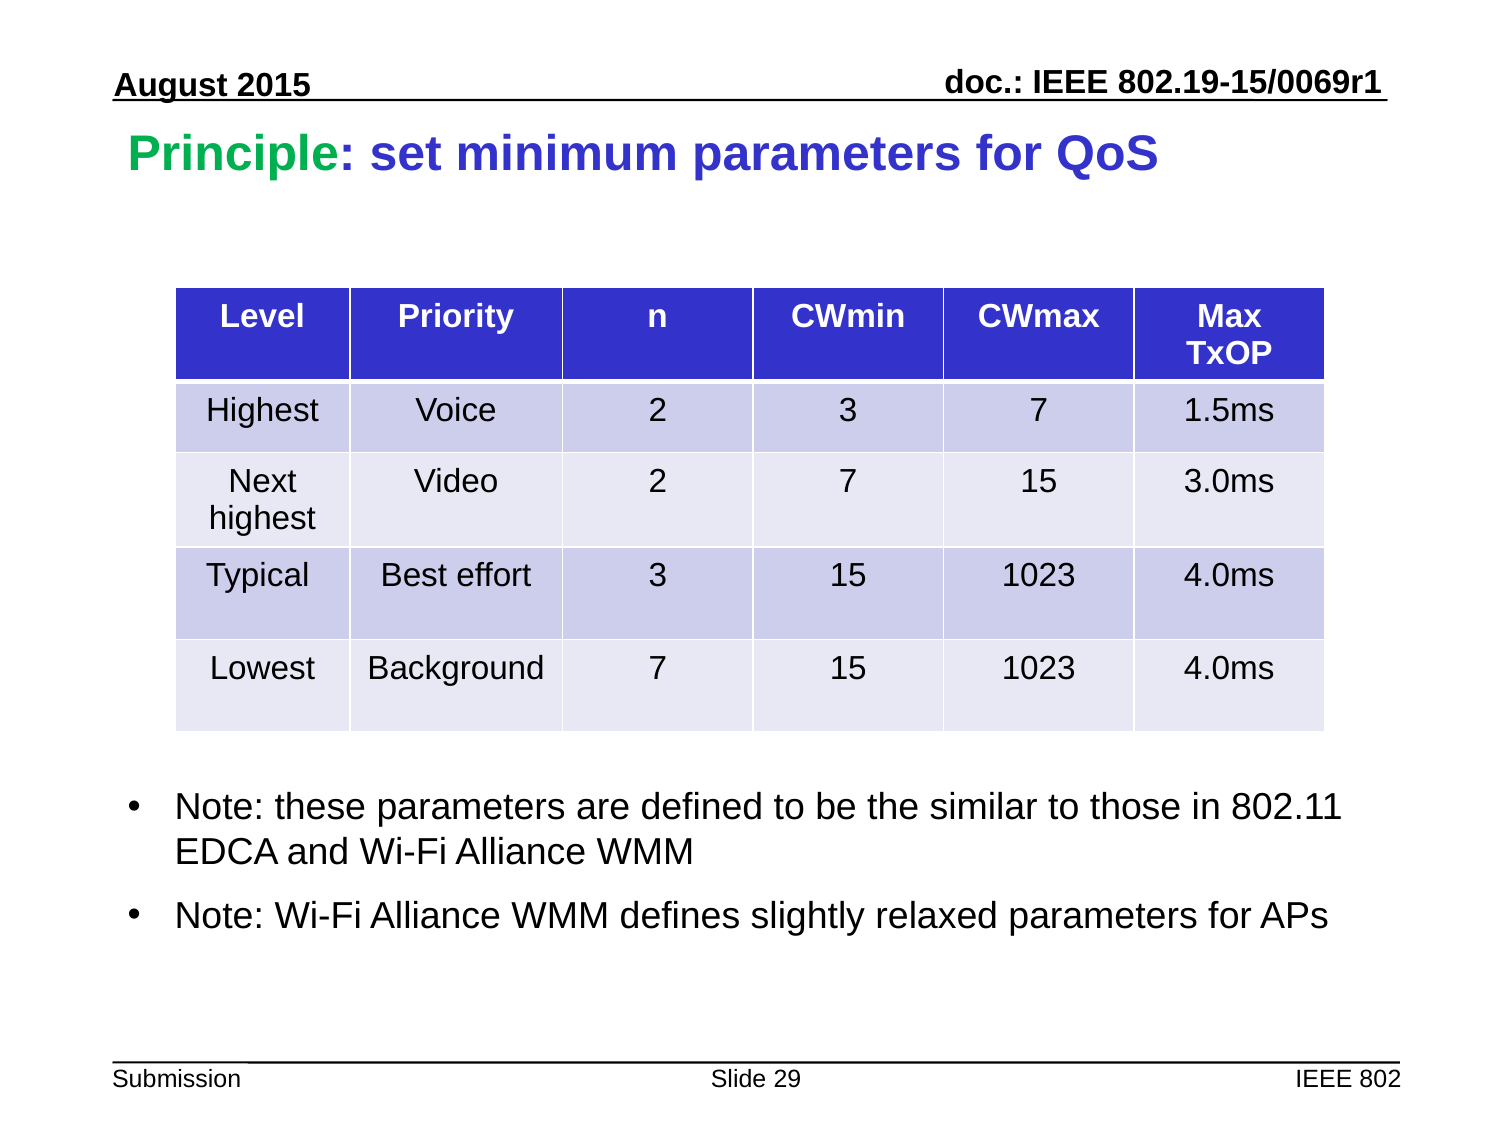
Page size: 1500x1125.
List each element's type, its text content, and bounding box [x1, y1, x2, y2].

table_cell Lowest [176, 640, 349, 731]
table_header Max TxOP [1135, 288, 1324, 379]
table_cell Typical [176, 548, 349, 639]
table_cell 3 [563, 548, 752, 639]
table_cell 7 [944, 384, 1133, 452]
table_header CWmax [944, 288, 1133, 379]
title Principle: set minimum parameters for QoS [112, 112, 1388, 288]
table_cell Highest [176, 384, 349, 452]
list Note: these parameters are defined to be the similar to those in 802.11 EDCA and Wi-Fi Alliance WMM Note: Wi-Fi Alliance WMM defines slightly relaxed parameters for APs [112, 774, 1388, 1025]
table_cell Next highest [176, 453, 349, 546]
table_cell Best effort [351, 548, 562, 639]
table_cell 2 [563, 453, 752, 546]
table_header Level [176, 288, 349, 379]
table_cell 3 [754, 384, 943, 452]
table_cell Voice [351, 384, 562, 452]
table_header CWmin [754, 288, 943, 379]
table_cell 2 [563, 384, 752, 452]
table_cell 4.0ms [1135, 548, 1324, 639]
table_header Priority [351, 288, 562, 379]
footer IEEE 802 [1294, 1061, 1402, 1093]
table_cell 1.5ms [1135, 384, 1324, 452]
table_cell 7 [754, 453, 943, 546]
table_cell 1023 [944, 640, 1133, 731]
table_cell 7 [563, 640, 752, 731]
slide_number Slide 29 [709, 1061, 803, 1093]
table_cell Background [351, 640, 562, 731]
table_cell 1023 [944, 548, 1133, 639]
table_cell Video [351, 453, 562, 546]
table_cell 15 [754, 548, 943, 639]
table_header n [563, 288, 752, 379]
table_cell 3.0ms [1135, 453, 1324, 546]
table_cell 15 [754, 640, 943, 731]
table_cell 4.0ms [1135, 640, 1324, 731]
table_cell 15 [944, 453, 1133, 546]
